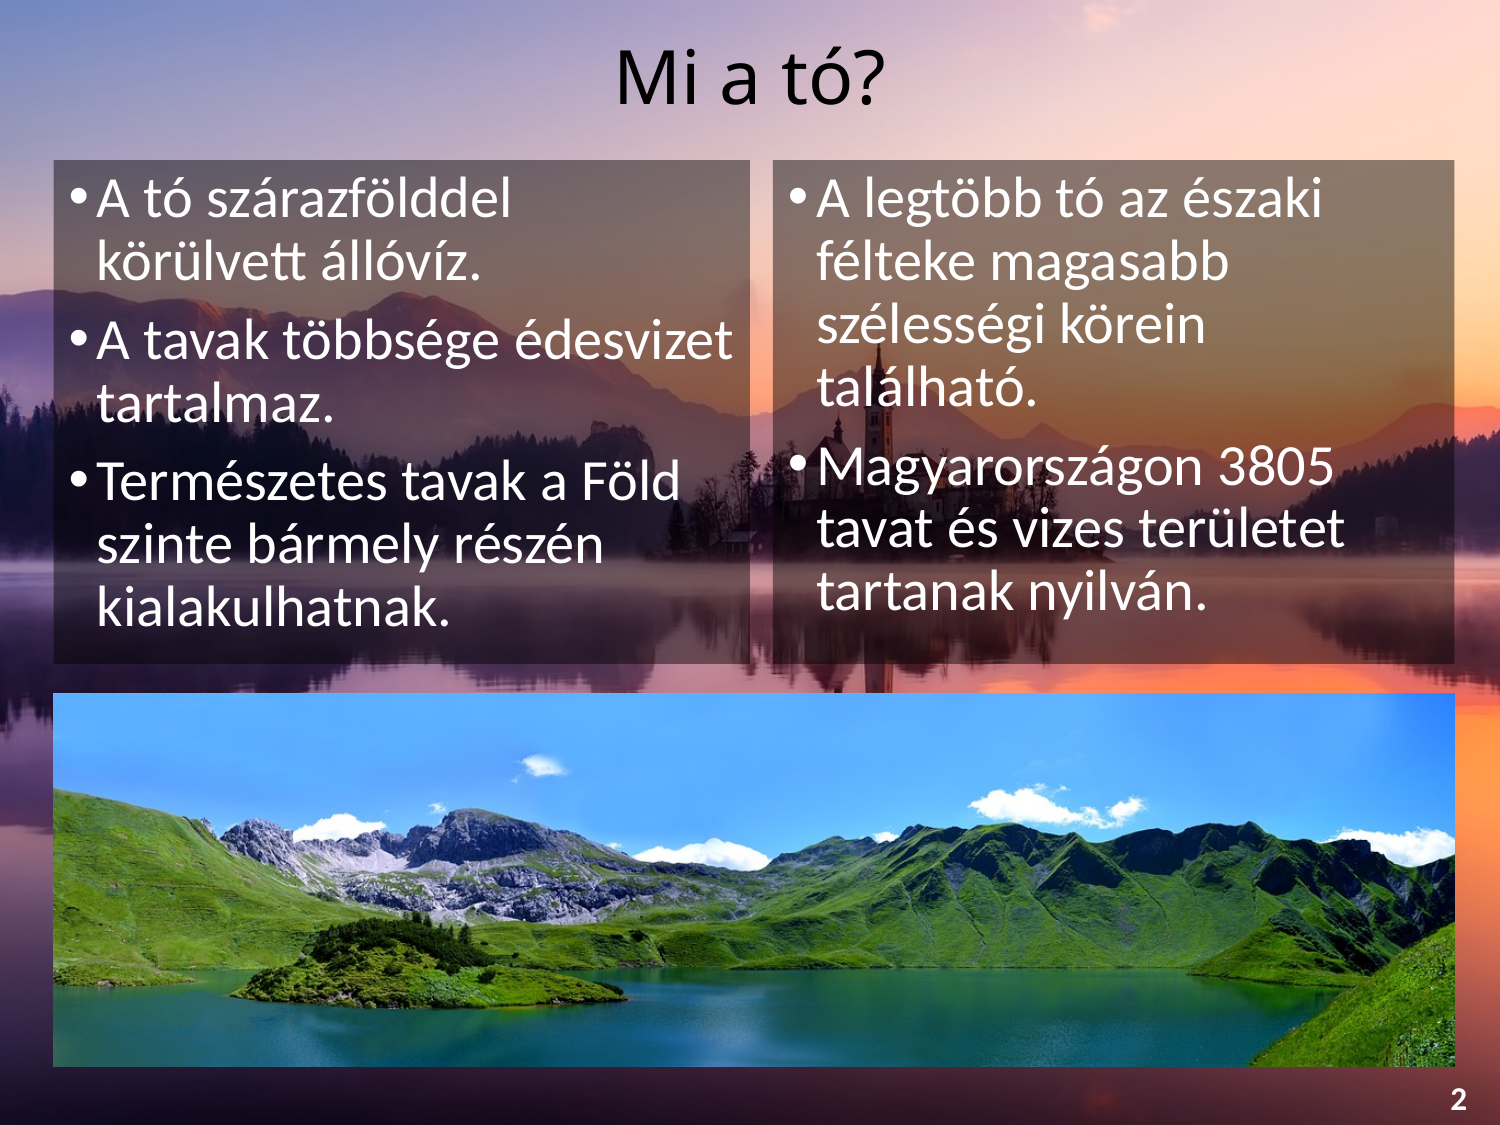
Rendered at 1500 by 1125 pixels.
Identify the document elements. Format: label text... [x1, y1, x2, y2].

list A tó szárazfölddel körülvett állóvíz. A tavak többsége édesvizet tartalmaz. Természetes tavak a Föld szinte bármely részén kialakulhatnak. [53, 160, 750, 664]
picture [0, 0, 1500, 1125]
title Mi a tó? [103, 0, 1397, 161]
text_box A legtöbb tó az északi félteke magasabb szélességi körein található. Magyarországon 3805 tavat és vizes területet tartanak nyilván. [772, 160, 1455, 664]
slide_number 2 [1144, 1067, 1483, 1125]
